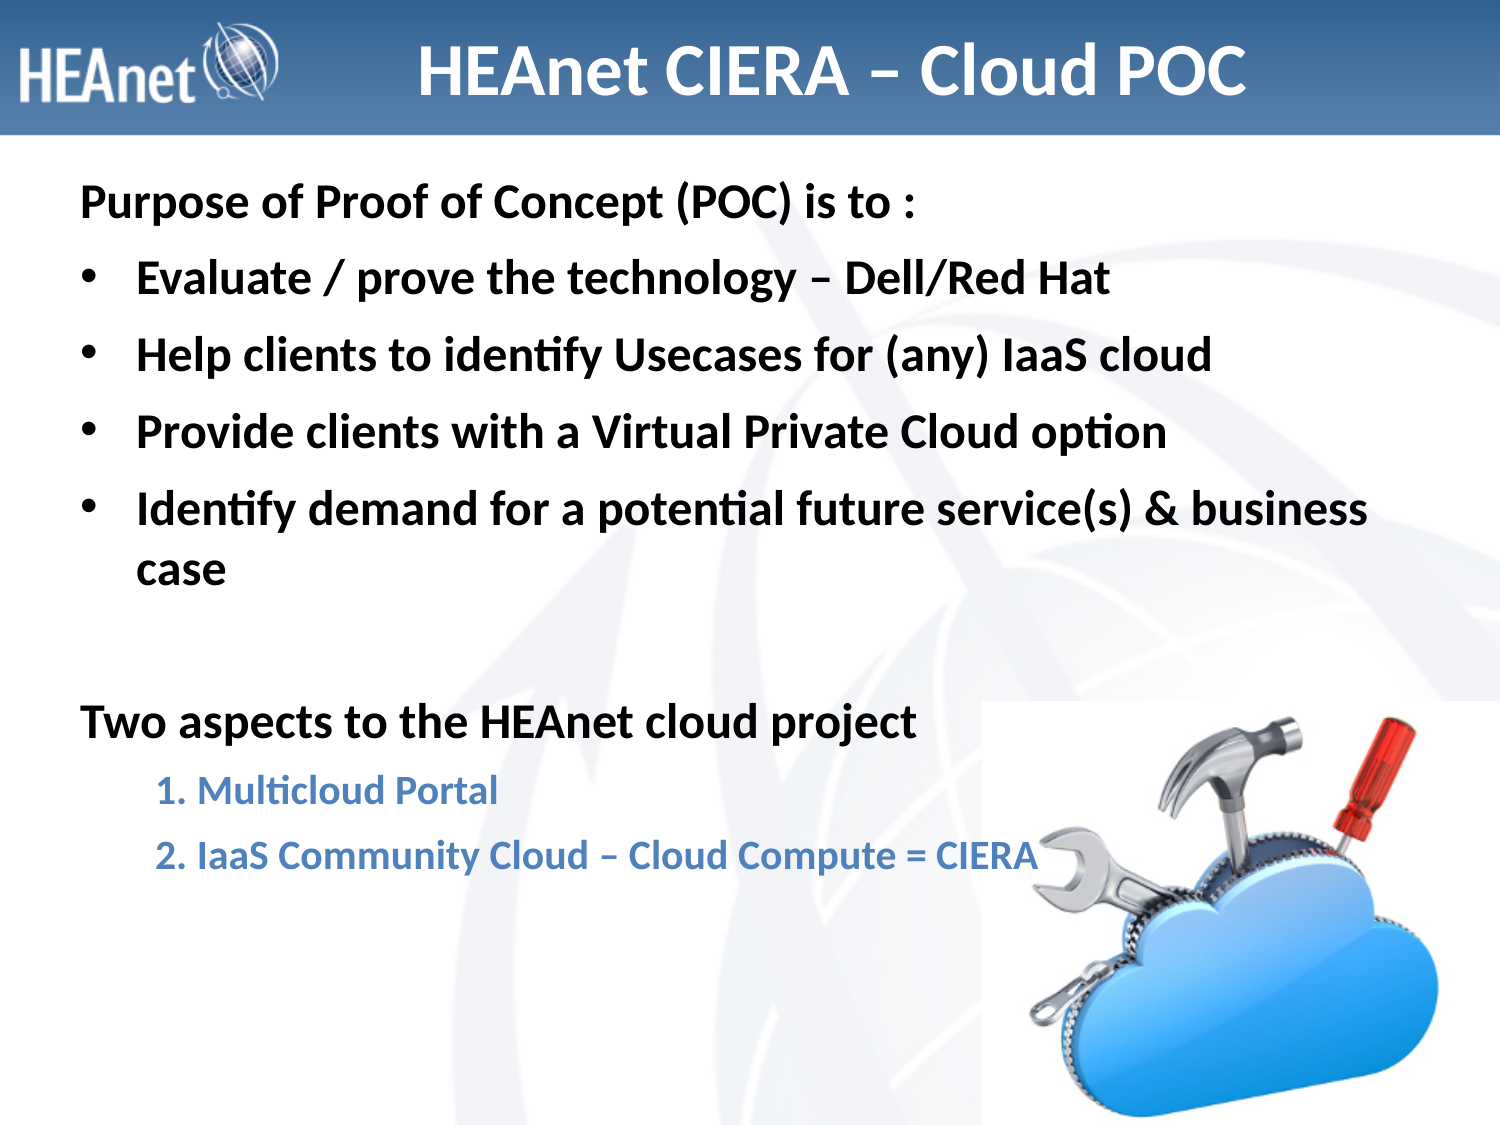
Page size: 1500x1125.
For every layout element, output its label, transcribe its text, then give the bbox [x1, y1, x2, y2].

title HEAnet CIERA – Cloud POC [312, 0, 1353, 160]
picture [0, 0, 1500, 1125]
list Purpose of Proof of Concept (POC) is to : Evaluate / prove the technology – Dell/Red Hat Help clients to identify Usecases for (any) IaaS cloud Provide clients with a Virtual Private Cloud option Identify demand for a potential future service(s) & business case Two aspects to the HEAnet cloud project 1. Multicloud Portal 2. IaaS Community Cloud – Cloud Compute = CIERA [64, 160, 1415, 916]
